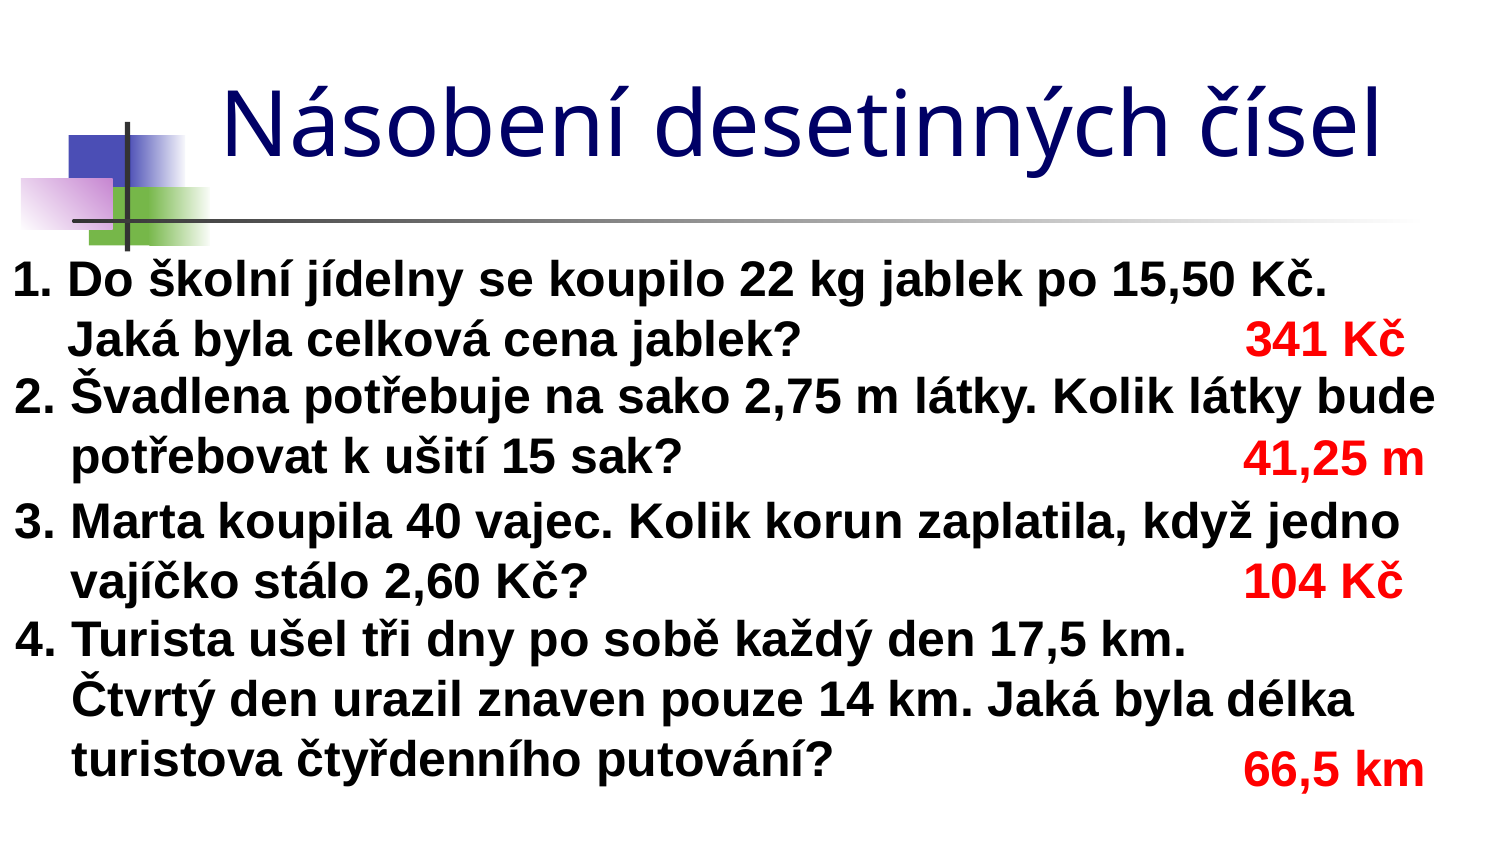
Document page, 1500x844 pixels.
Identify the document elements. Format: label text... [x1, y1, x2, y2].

text_box 1. Do školní jídelny se koupilo 22 kg jablek po 15,50 Kč. Jaká byla celková cena jablek? [0, 238, 1500, 356]
text_box 66,5 km [1228, 728, 1500, 804]
text_box 4. Turista ušel tři dny po sobě každý den 17,5 km. Čtvrtý den urazil znaven pouze 14 km. Jaká byla délka turistova čtyřdenního putování? [1, 598, 1500, 794]
text_box 2. Švadlena potřebuje na sako 2,75 m látky. Kolik látky bude potřebovat k ušití 15 sak? [0, 356, 1500, 480]
text_box 341 Kč [1230, 298, 1500, 374]
title Násobení desetinných čísel [104, 29, 1500, 210]
text_box 104 Kč [1228, 541, 1500, 617]
text_box 41,25 m [1228, 418, 1500, 493]
text_box 3. Marta koupila 40 vajec. Kolik korun zaplatila, když jedno vajíčko stálo 2,60 Kč? [0, 480, 1500, 616]
